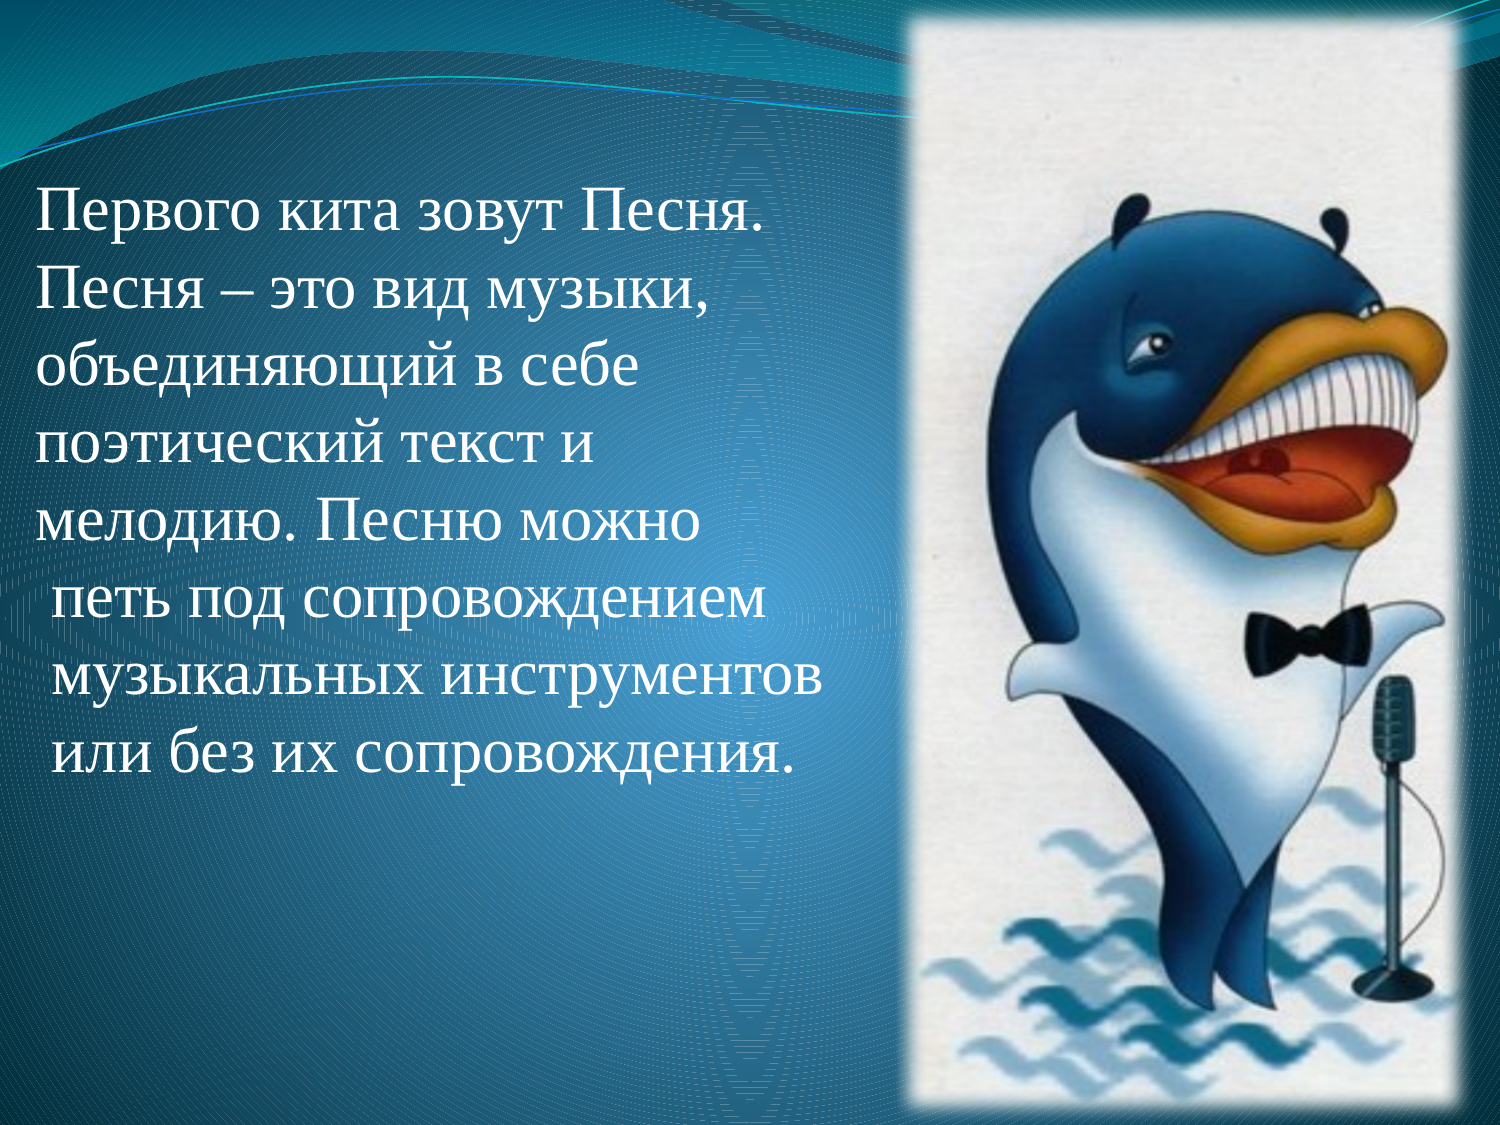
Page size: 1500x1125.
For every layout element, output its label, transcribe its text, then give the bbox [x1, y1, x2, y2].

picture [890, 0, 1477, 1125]
title Первого кита зовут Песня. Песня – это вид музыки, объединяющий в себе поэтический текст и мелодию. Песню можно петь под сопровождением музыкальных инструментов или без их сопровождения. [35, 58, 844, 786]
